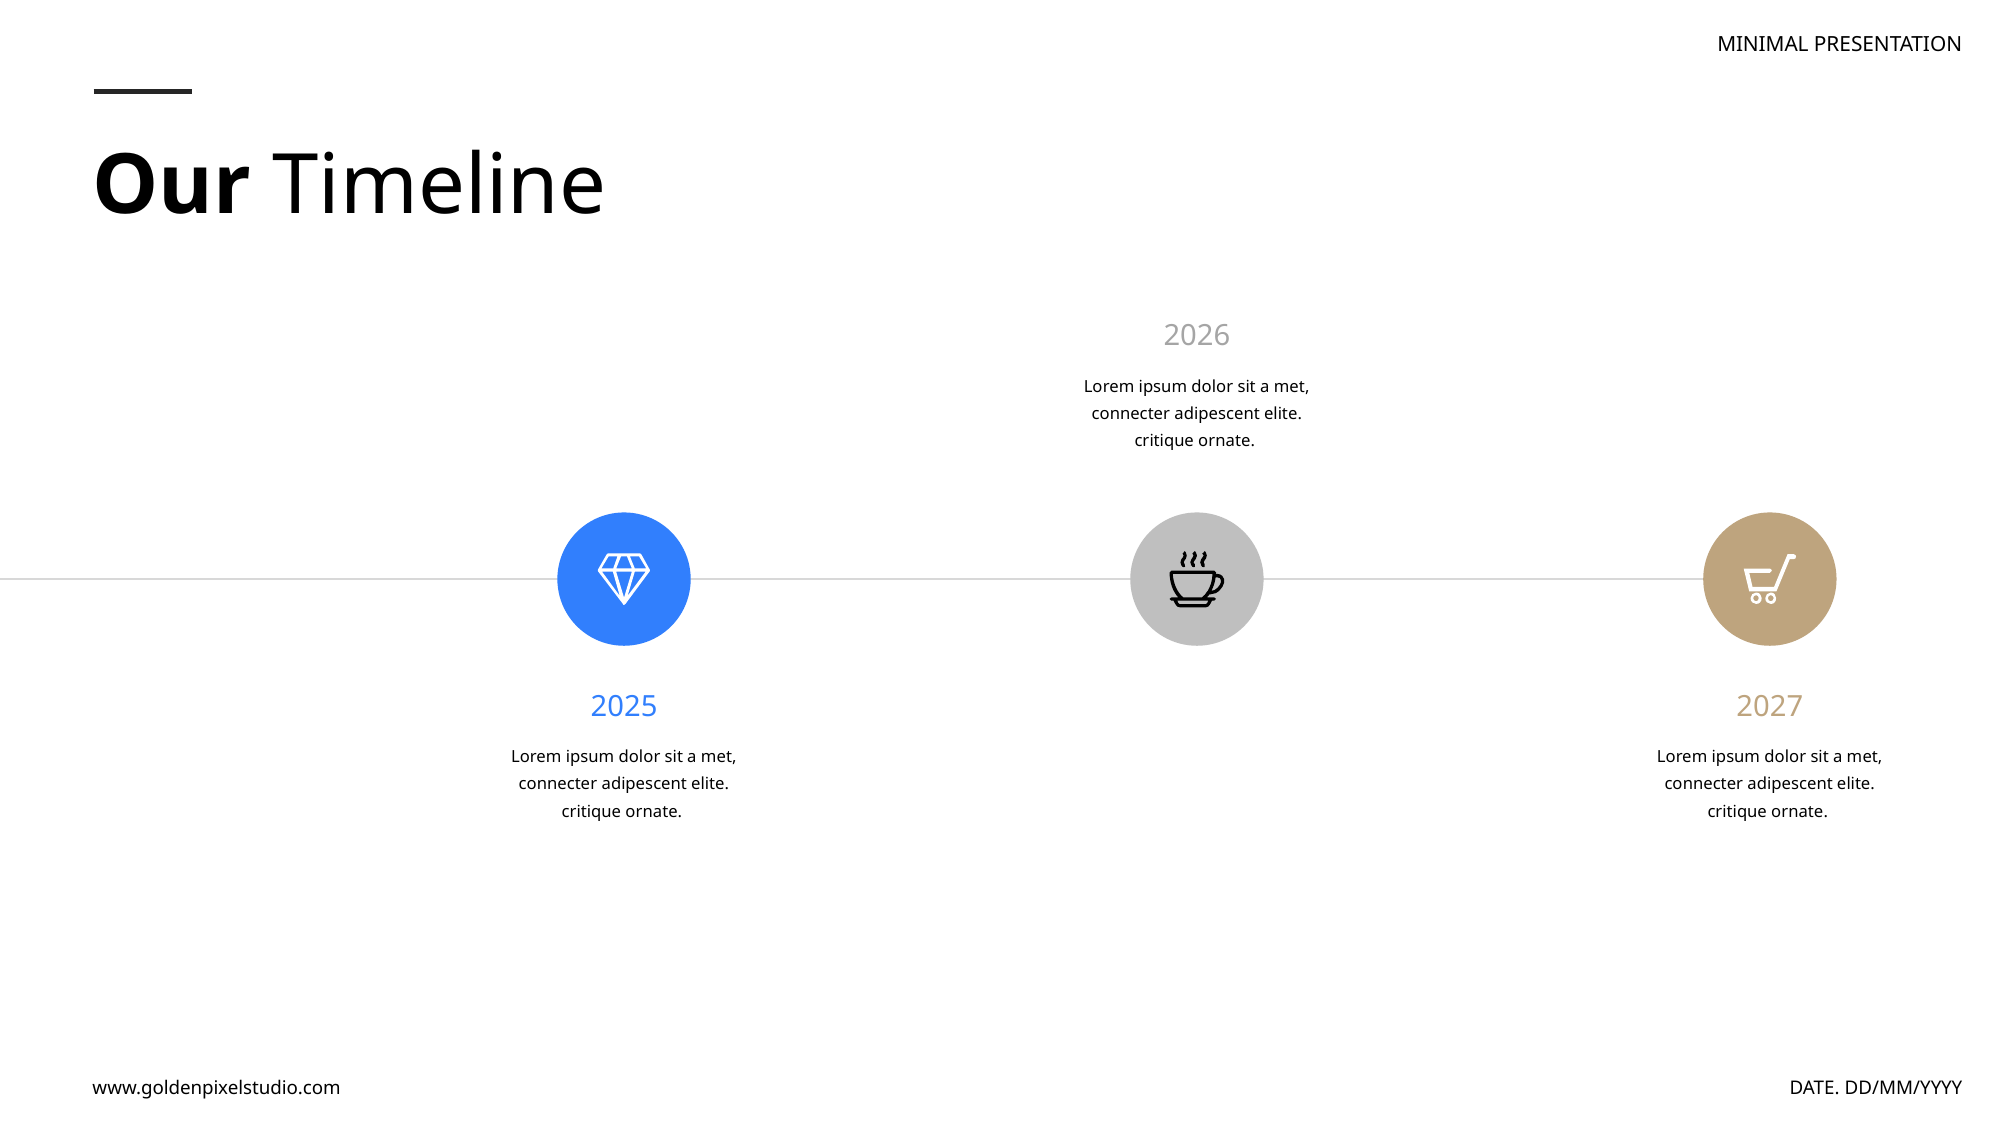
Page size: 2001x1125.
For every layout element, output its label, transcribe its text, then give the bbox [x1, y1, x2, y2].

text_box DATE. DD/MM/YYYY [1740, 1065, 1978, 1106]
text_box [1169, 591, 1219, 608]
text_box [558, 591, 690, 646]
text_box Lorem ipsum dolor sit a met, connecter adipescent elite. critique ornate. [1633, 730, 1907, 828]
text_box Our Timeline [77, 102, 761, 238]
text_box 2027 [1711, 679, 1829, 730]
text_box [1777, 554, 1797, 578]
text_box [557, 512, 691, 578]
text_box [1169, 570, 1224, 578]
text_box [1180, 551, 1187, 568]
text_box [1703, 512, 1837, 646]
text_box [1743, 568, 1772, 578]
text_box Lorem ipsum dolor sit a met, connecter adipescent elite. critique ornate. [1060, 360, 1334, 458]
text_box [1749, 591, 1777, 604]
text_box [1130, 512, 1264, 578]
text_box MINIMAL PRESENTATION [1630, 22, 1977, 63]
text_box [597, 553, 650, 578]
text_box [613, 591, 636, 605]
text_box [1200, 551, 1207, 568]
text_box 2025 [557, 679, 691, 730]
text_box Lorem ipsum dolor sit a met, connecter adipescent elite. critique ornate. [487, 730, 761, 828]
text_box [1131, 591, 1263, 646]
text_box [1190, 551, 1197, 568]
text_box 2026 [1132, 309, 1262, 360]
text_box www.goldenpixelstudio.com [77, 1065, 400, 1106]
